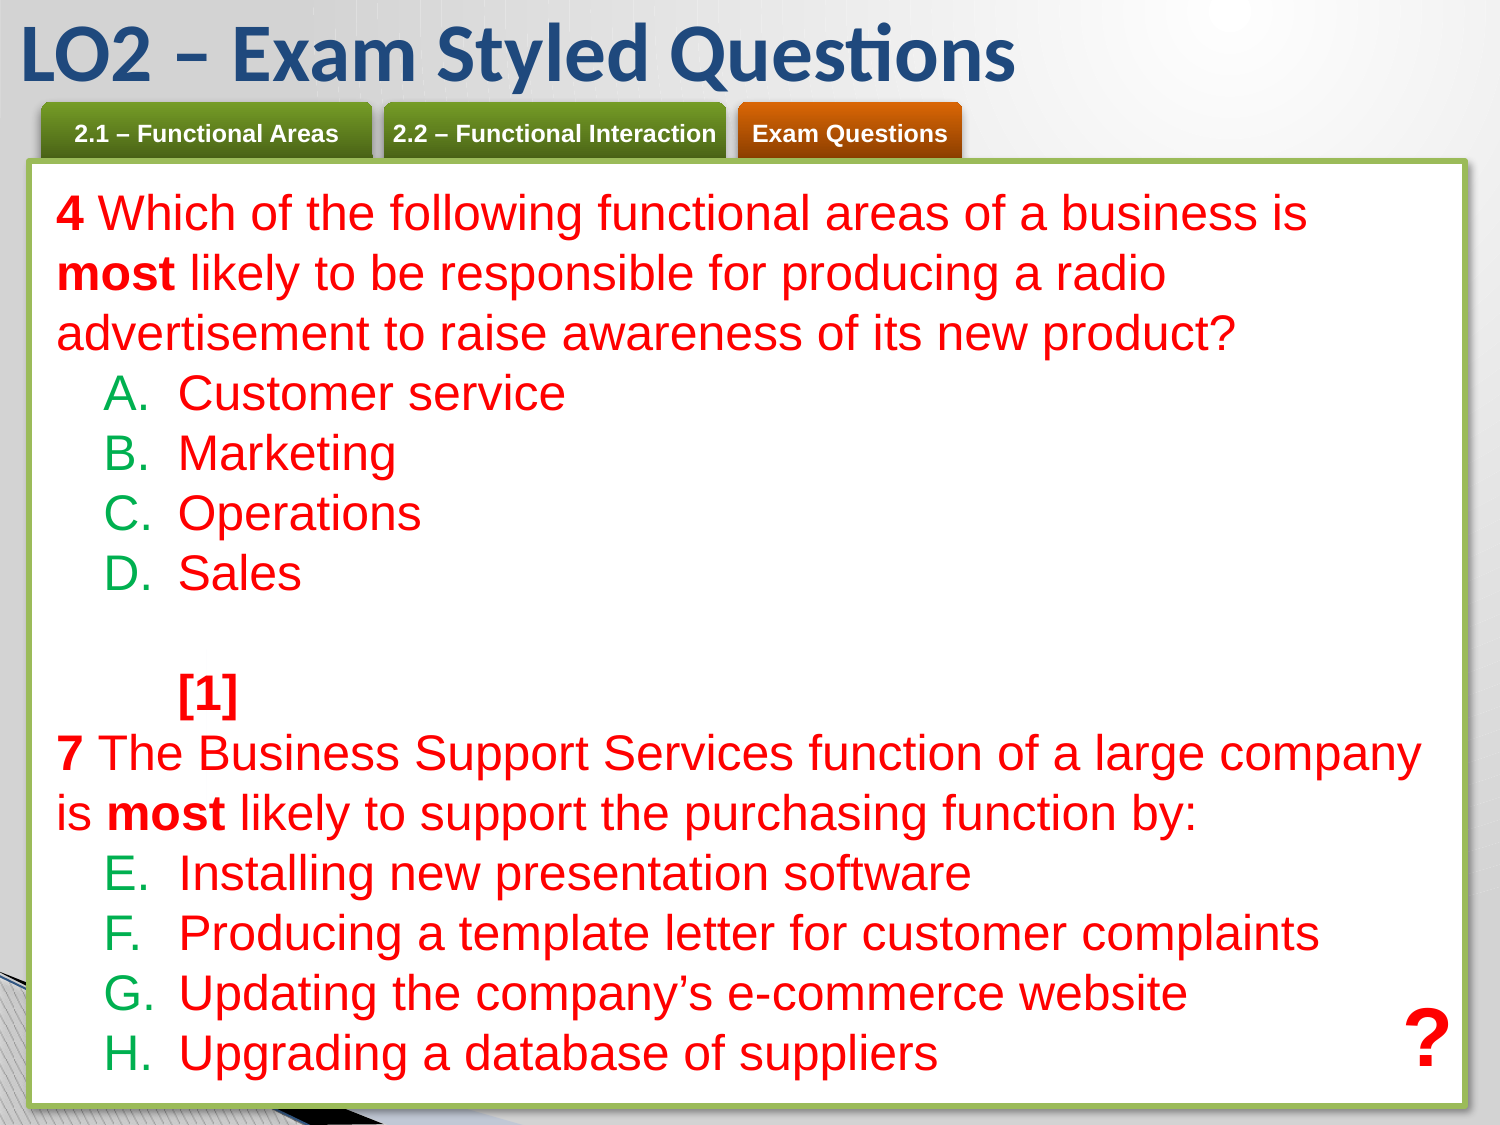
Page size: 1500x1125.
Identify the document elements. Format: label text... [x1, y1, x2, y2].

text_box 4 Which of the following functional areas of a business is most likely to be responsible for producing a radio advertisement to raise awareness of its new product? Customer service Marketing Operations Sales [1] 7 The Business Support Services function of a large company is most likely to support the purchasing function by: Installing new presentation software Producing a template letter for customer complaints Updating the company’s e-commerce website Upgrading a database of suppliers [1] [41, 172, 1448, 1125]
text_box ? [1388, 975, 1448, 1091]
text_box LO2 – Exam Styled Questions [5, 7, 1459, 90]
